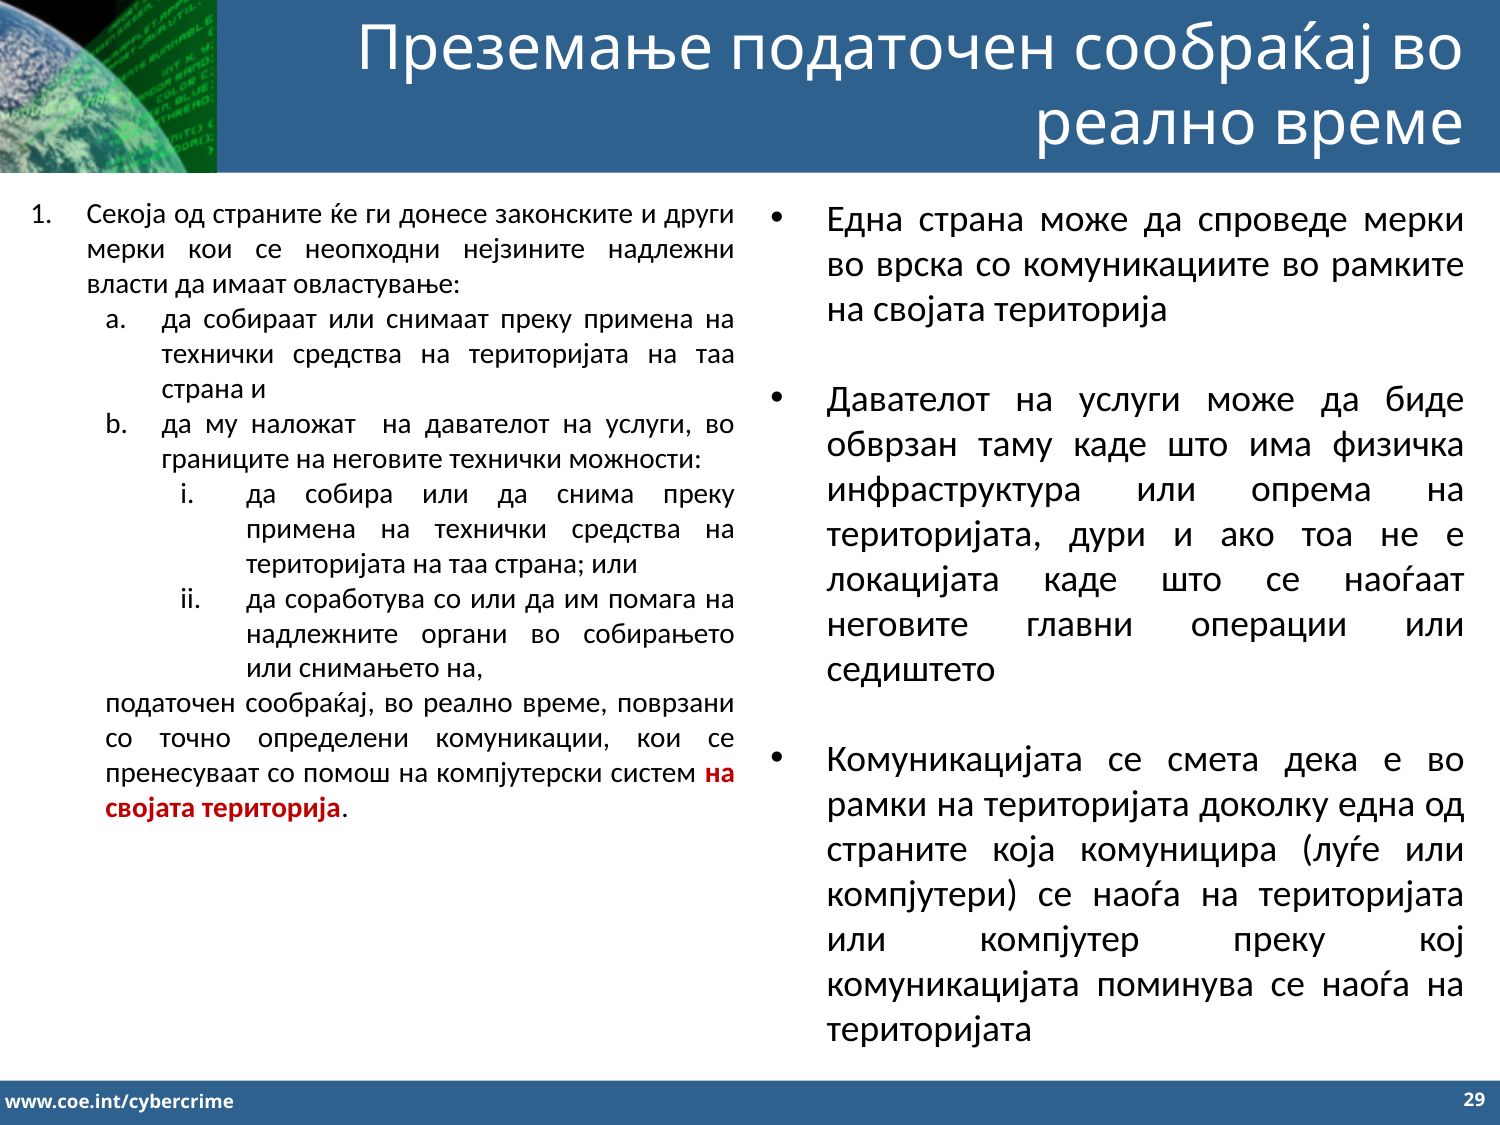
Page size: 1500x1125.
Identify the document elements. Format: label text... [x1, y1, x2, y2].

text_box Секоја од страните ќе ги донесе законските и други мерки кои се неопходни нејзините надлежни власти да имаат овластување: да собираат или снимаат преку примена на технички средства на територијата на таа страна и да му наложат на давателот на услуги, во границите на неговите технички можности: да собира или да снима преку примена на технички средства на територијата на таа страна; или да соработува со или да им помага на надлежните органи во собирањето или снимањето на, податочен сообраќај, во реално време, поврзани со точно определени комуникации, кои се пренесуваат со помош на компјутерски систем на својата територија. [15, 186, 750, 831]
text_box Една страна може да спроведе мерки во врска со комуникациите во рамките на својата територија Давателот на услуги може да биде обврзан таму каде што има физичка инфраструктура или опрема на територијата, дури и ако тоа не е локацијата каде што се наоѓаат неговите главни операции или седиштето Комуникацијата се смета дека е во рамки на територијата доколку една од страните која комуницира (луѓе или компјутери) се наоѓа на територијата или компјутер преку кој комуникацијата поминува се наоѓа на територијата [755, 186, 1480, 1057]
text_box Преземање податочен сообраќај во реално време [227, 0, 1480, 165]
picture [0, 0, 217, 173]
